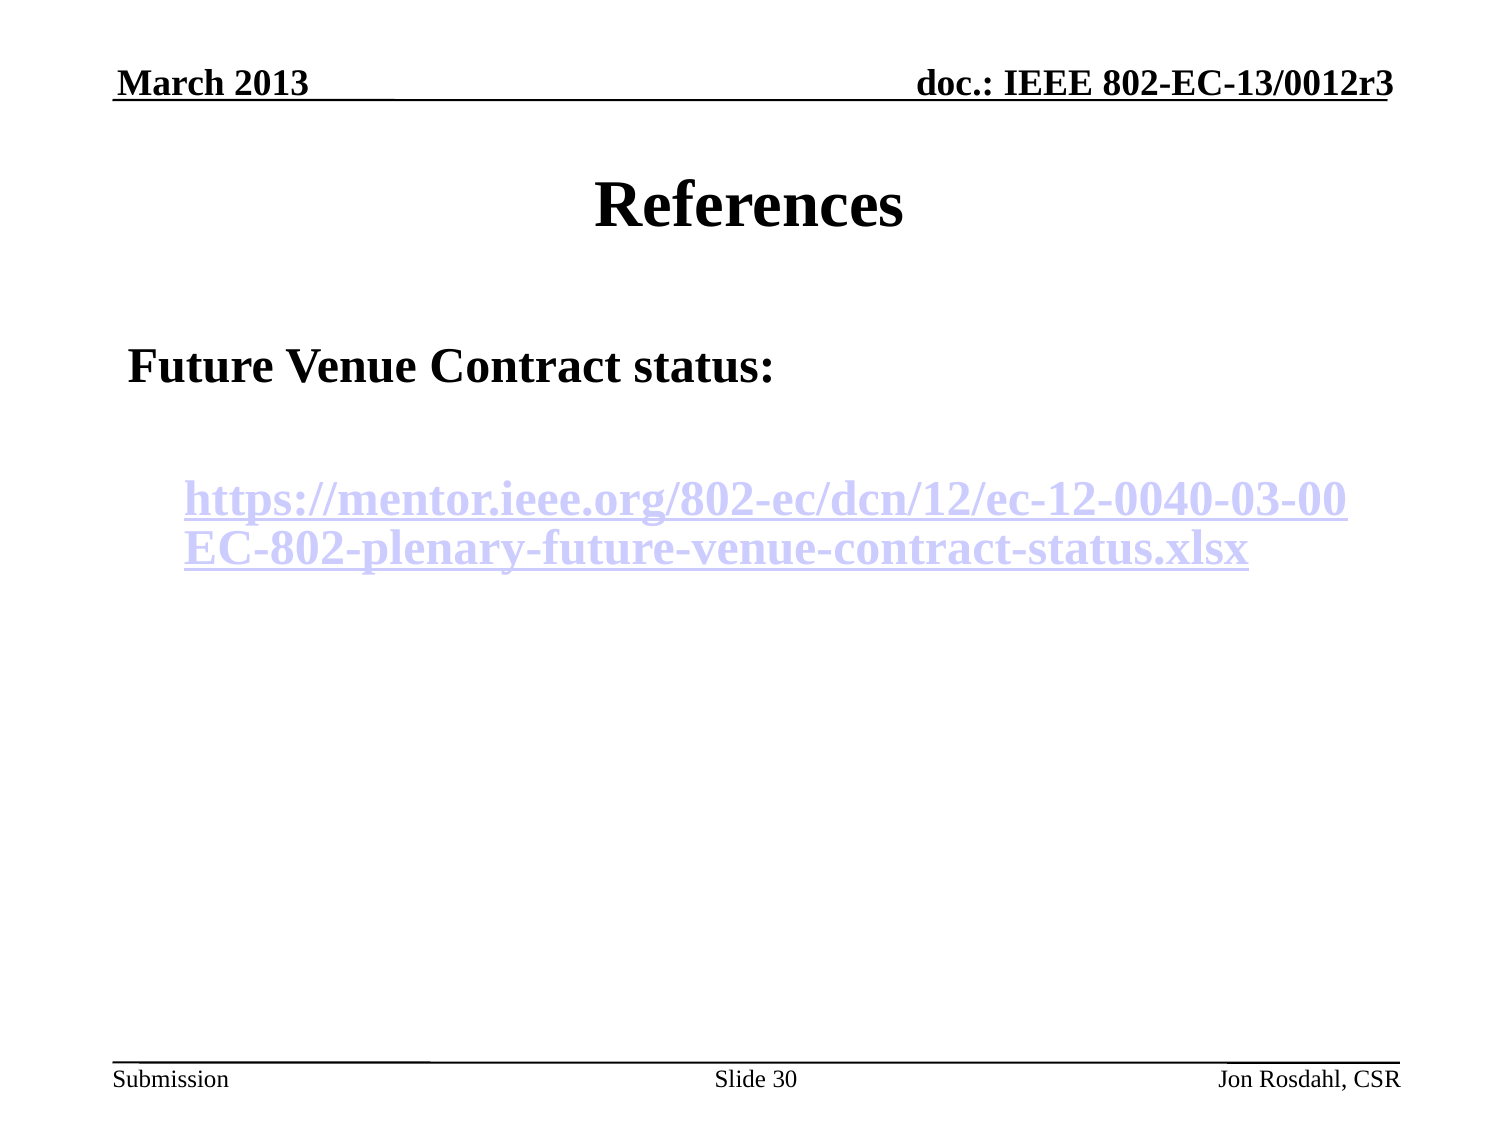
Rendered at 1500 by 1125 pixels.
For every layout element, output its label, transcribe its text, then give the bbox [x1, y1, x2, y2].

slide_number Slide 30 [712, 1061, 800, 1123]
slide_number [116, 58, 507, 104]
title References [112, 112, 1388, 288]
list Future Venue Contract status: https://mentor.ieee.org/802-ec/dcn/12/ec-12-0040-03-00EC-802-plenary-future-venue-contract-status.xlsx [112, 324, 1388, 1016]
footer Jon Rosdahl, CSR [1019, 1061, 1402, 1093]
